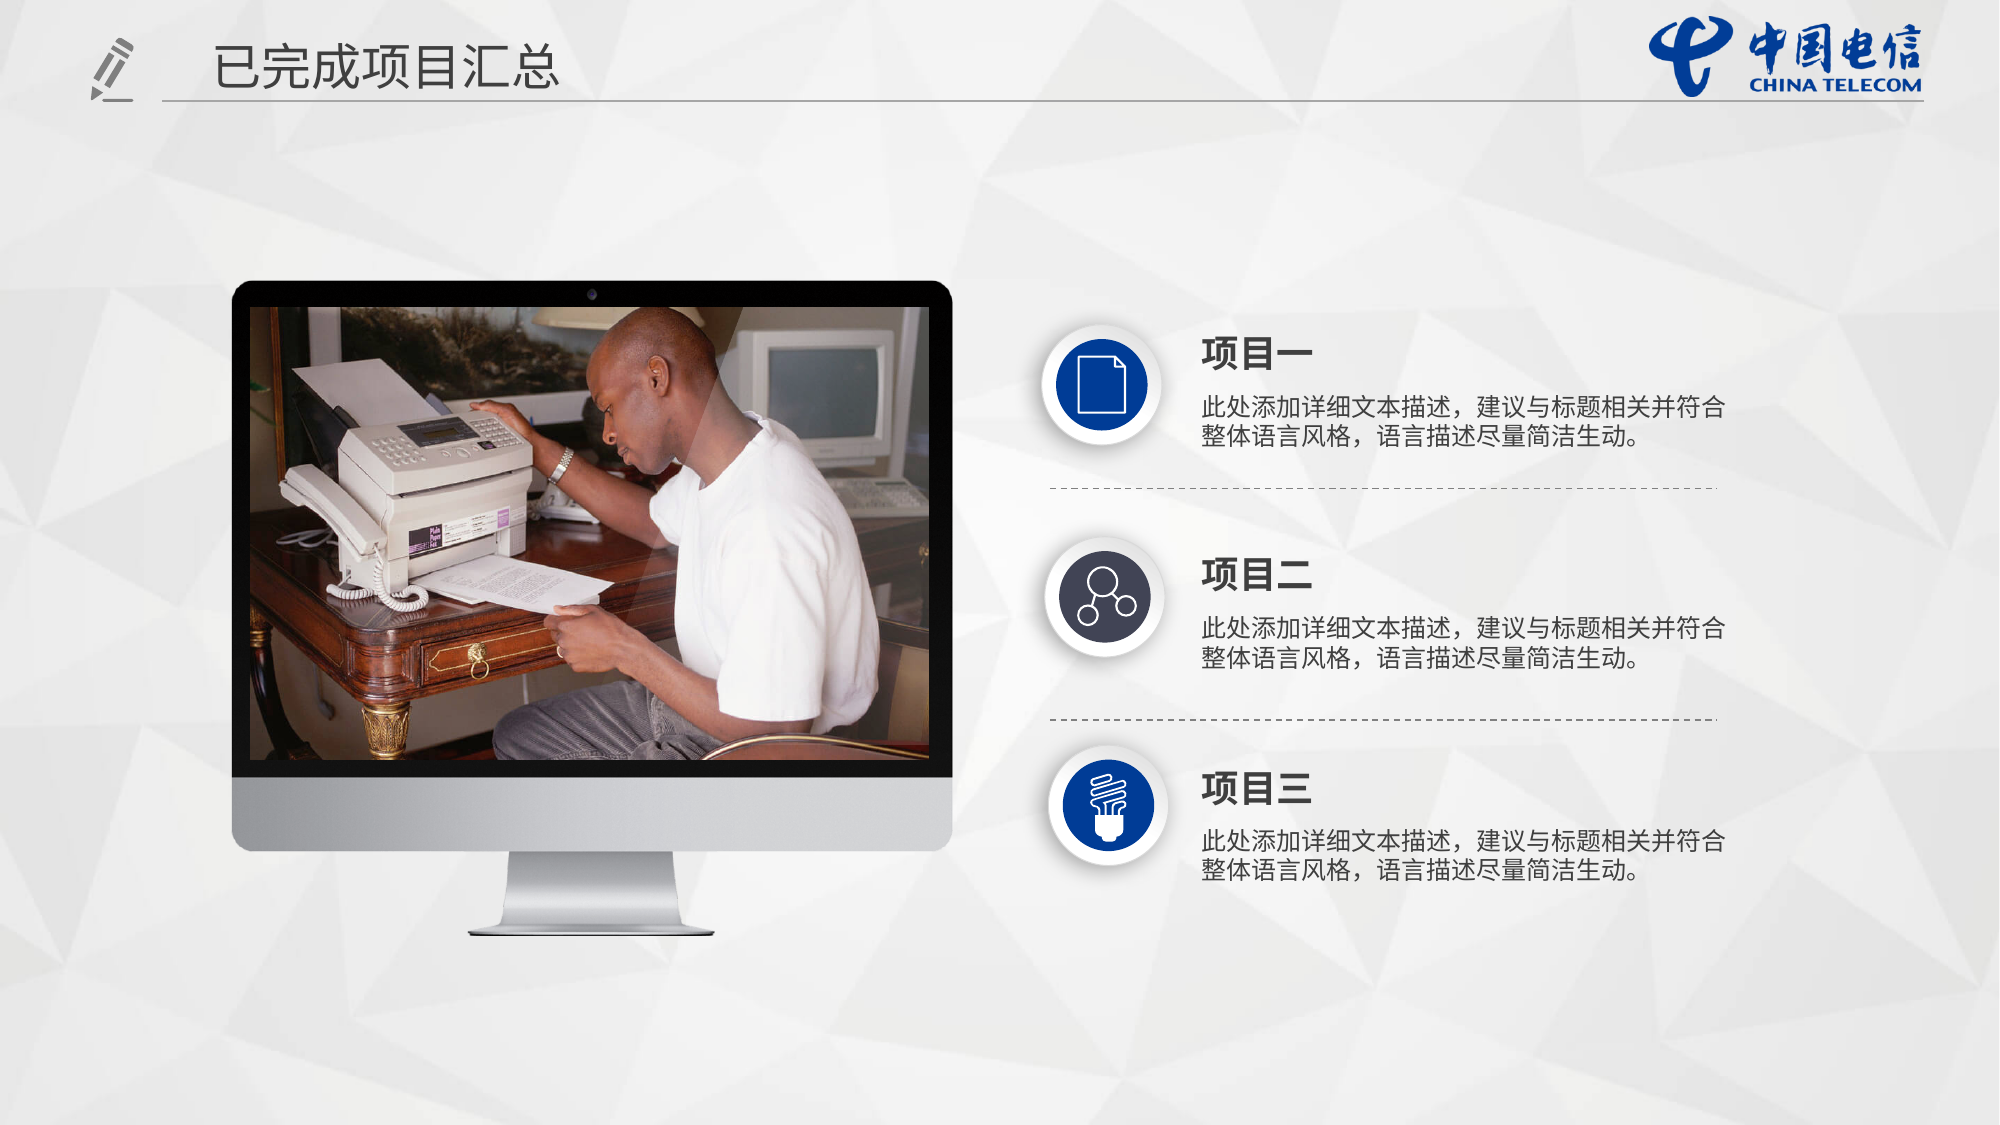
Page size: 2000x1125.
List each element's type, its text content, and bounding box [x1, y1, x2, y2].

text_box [211, 265, 970, 936]
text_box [1041, 324, 1163, 446]
text_box 项目二 [1186, 544, 1746, 604]
text_box 此处添加详细文本描述，建议与标题相关并符合整体语言风格，语言描述尽量简洁生动。 [1186, 817, 1746, 893]
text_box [1044, 536, 1166, 658]
picture [0, 0, 2000, 1125]
text_box [110, 45, 130, 59]
text_box [102, 98, 134, 102]
text_box [93, 52, 115, 82]
text_box [90, 86, 104, 101]
text_box 已完成项目汇总 [196, 28, 577, 100]
text_box 此处添加详细文本描述，建议与标题相关并符合整体语言风格，语言描述尽量简洁生动。 [1186, 604, 1746, 680]
text_box 此处添加详细文本描述，建议与标题相关并符合整体语言风格，语言描述尽量简洁生动。 [1186, 383, 1746, 459]
text_box [115, 37, 134, 52]
text_box [104, 59, 126, 89]
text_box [1048, 744, 1169, 866]
text_box 项目一 [1186, 322, 1746, 383]
text_box 项目三 [1186, 757, 1746, 817]
